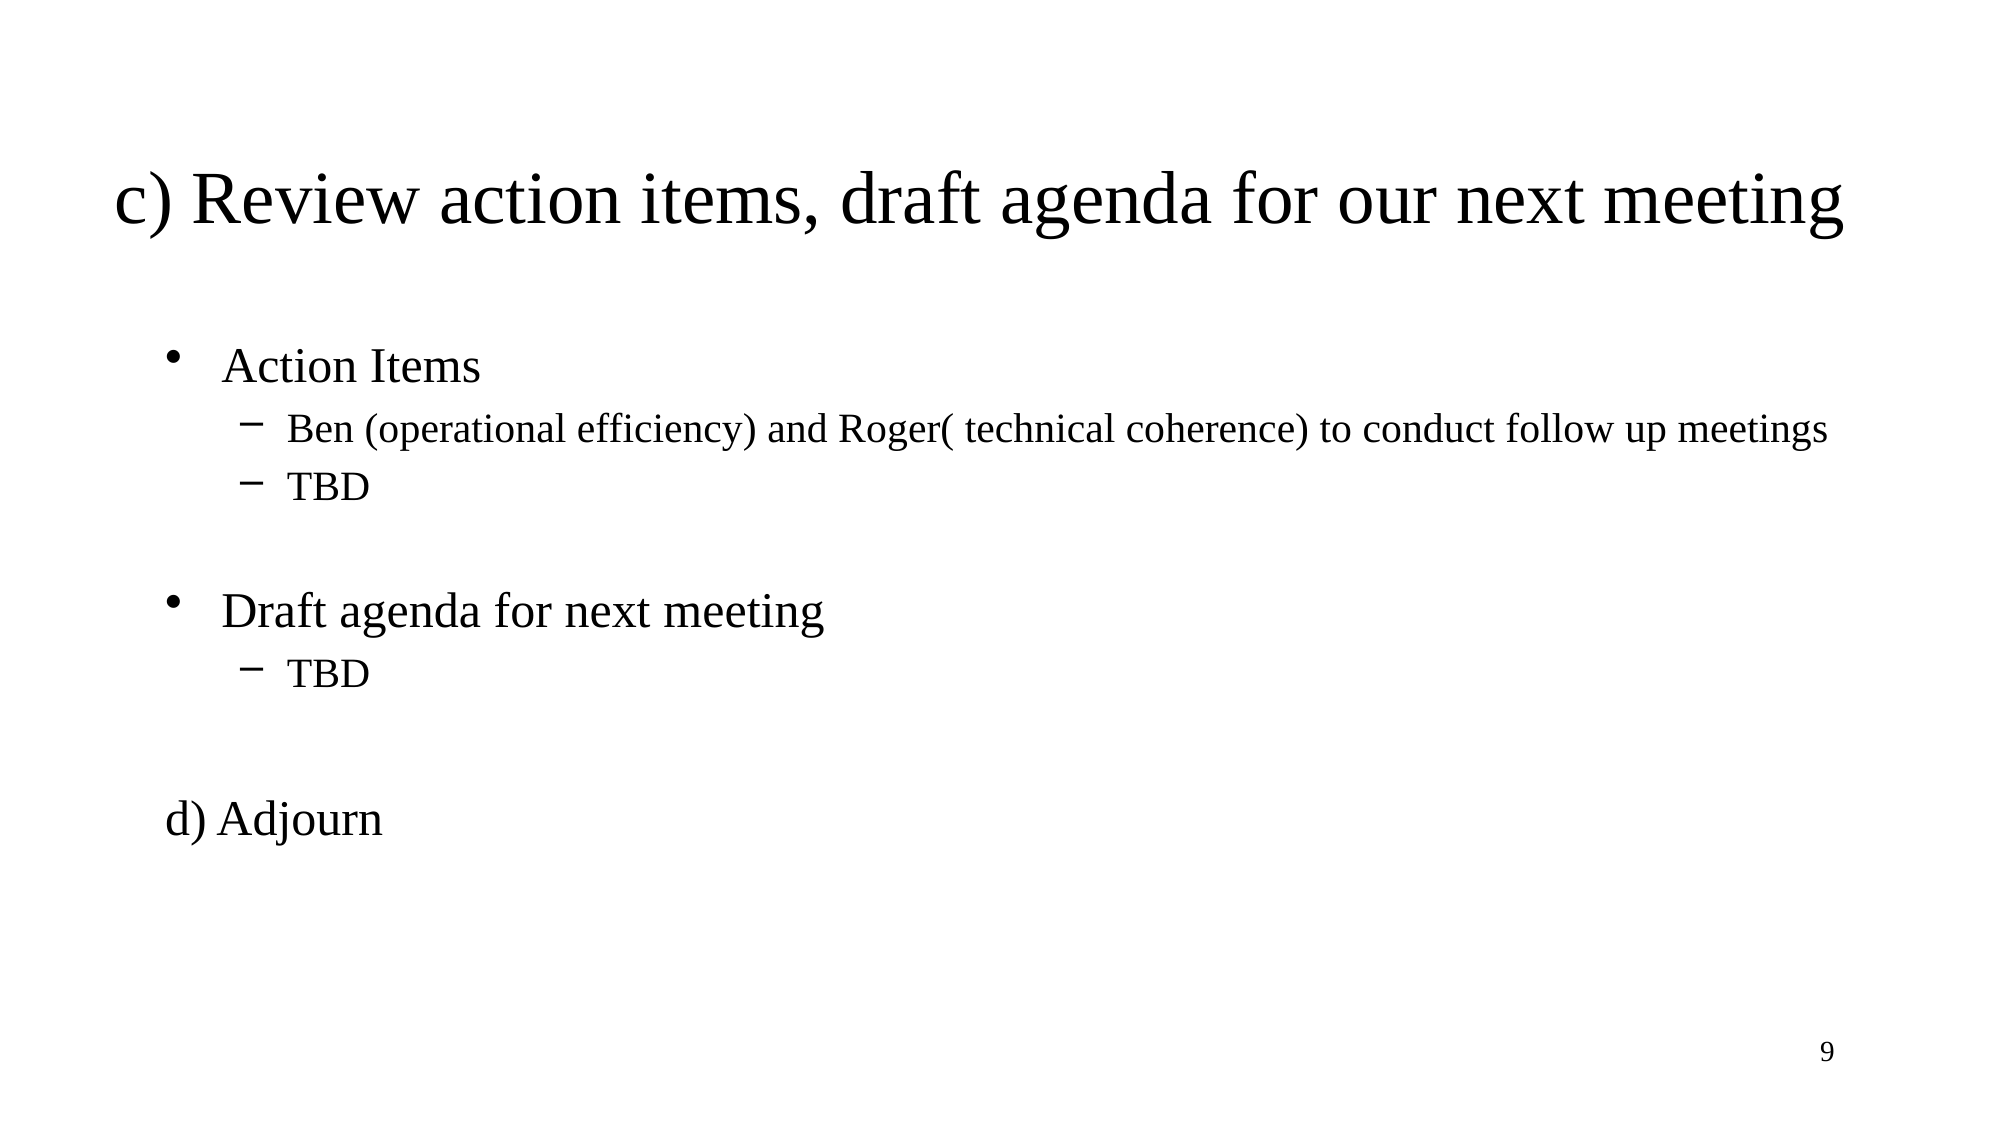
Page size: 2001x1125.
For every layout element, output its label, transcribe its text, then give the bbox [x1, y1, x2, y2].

list Action Items Ben (operational efficiency) and Roger( technical coherence) to conduct follow up meetings TBD Draft agenda for next meeting TBD d) Adjourn [149, 324, 1851, 1001]
title c) Review action items, draft agenda for our next meeting [99, 99, 1888, 288]
slide_number 9 [1433, 1024, 1851, 1101]
